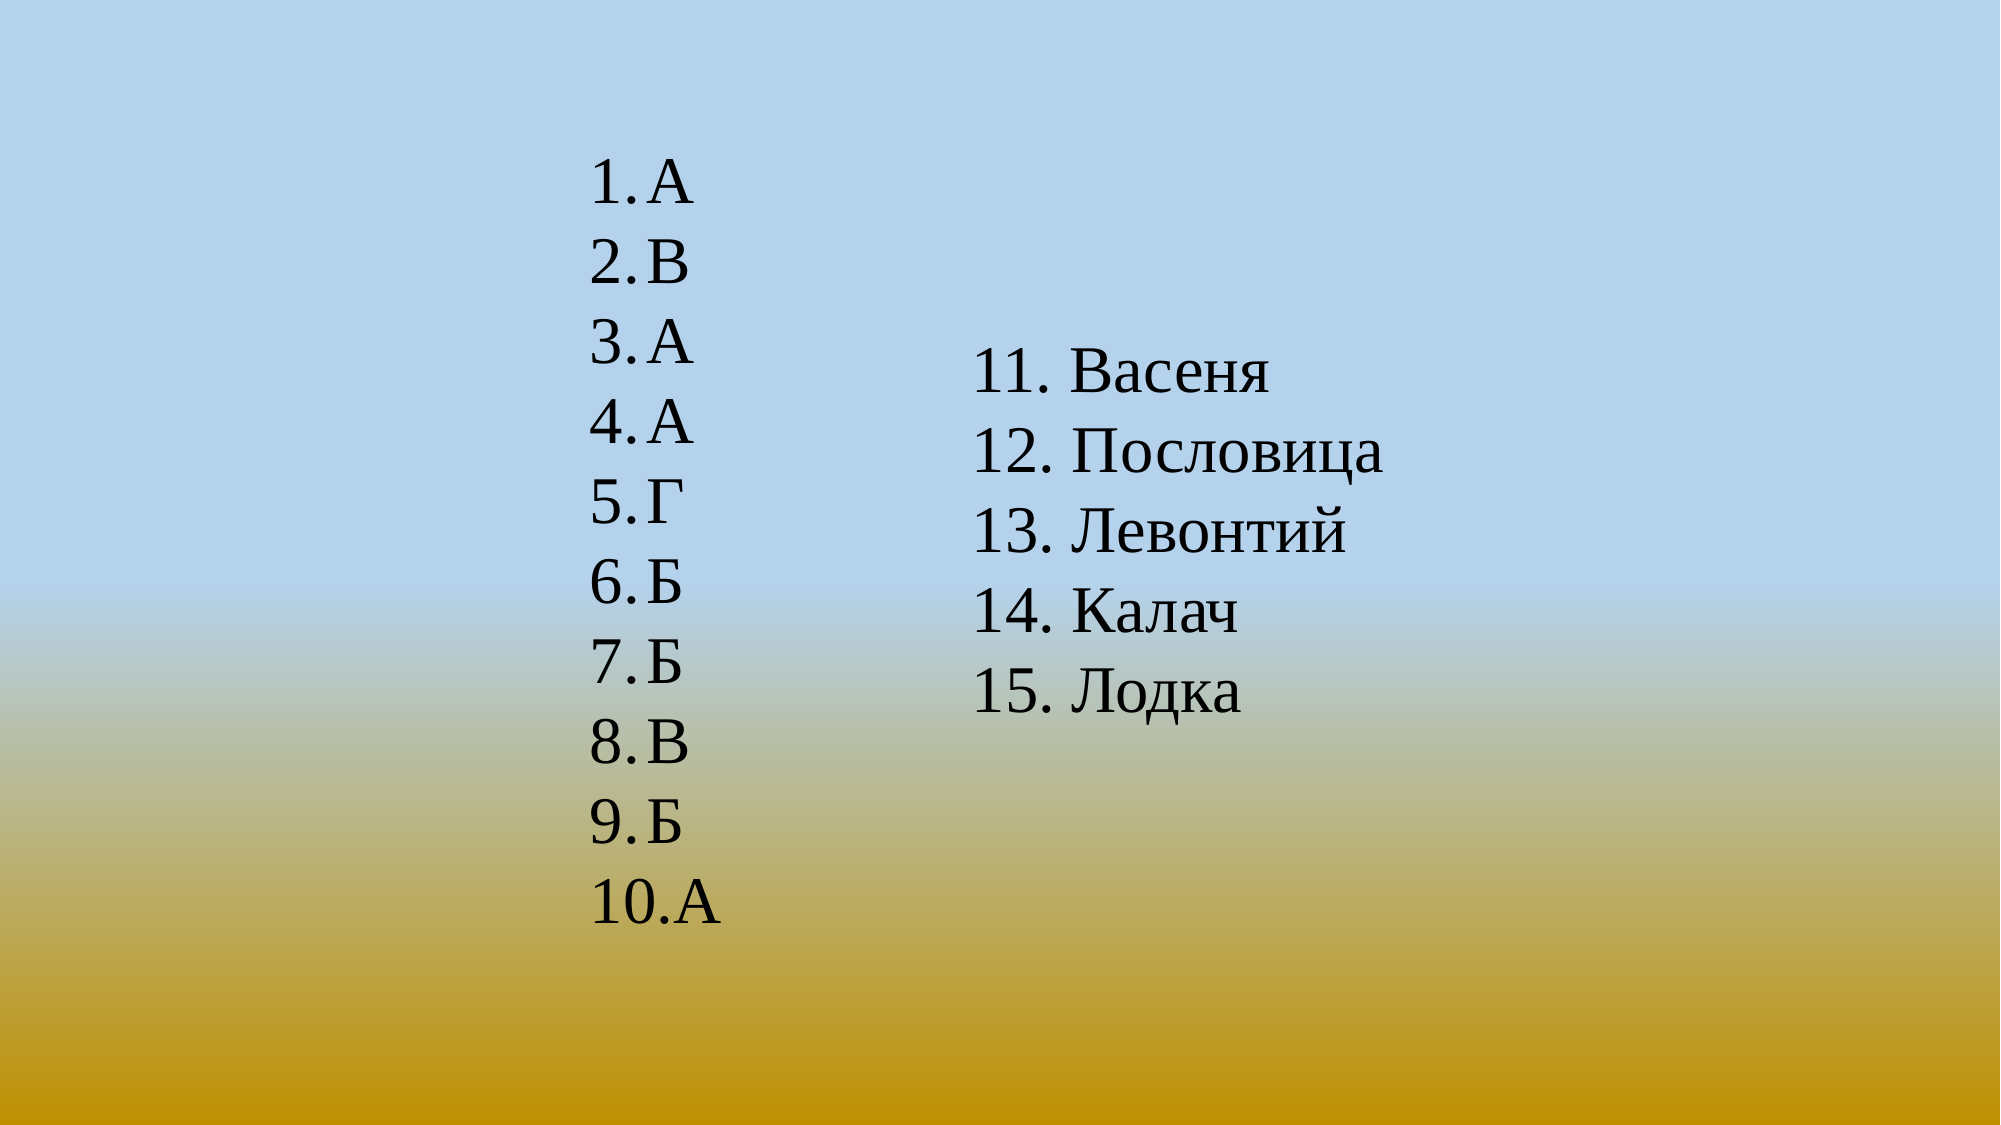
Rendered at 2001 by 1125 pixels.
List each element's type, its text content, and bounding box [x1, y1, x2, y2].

text_box 11. Васеня 12. Пословица 13. Левонтий 14. Калач 15. Лодка [956, 318, 1400, 734]
text_box А В А А Г Б Б В Б А [574, 129, 1229, 1125]
